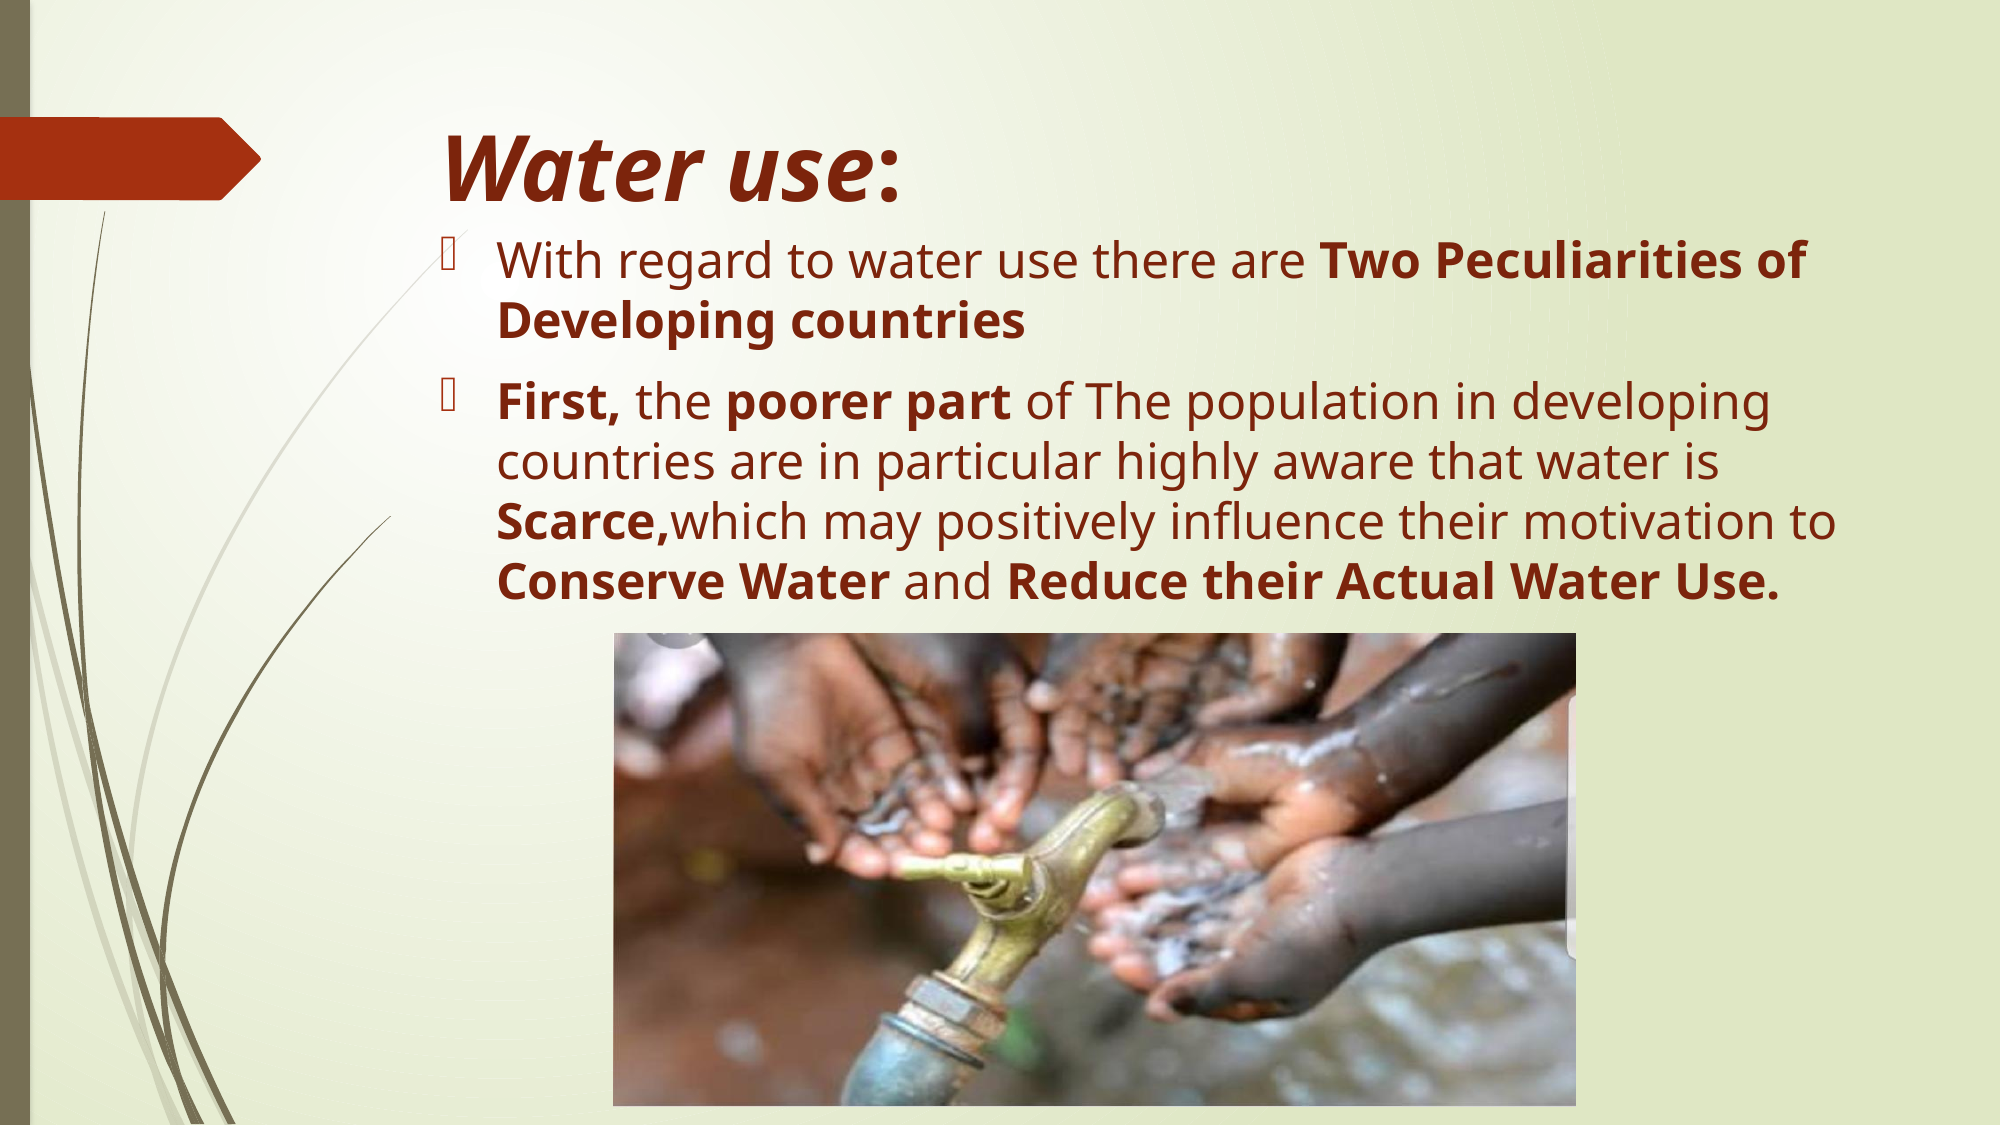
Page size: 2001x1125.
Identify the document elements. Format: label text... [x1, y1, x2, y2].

picture [613, 632, 1576, 1108]
list With regard to water use there are Two Peculiarities of Developing countries First, the poorer part of The population in developing countries are in particular highly aware that water is Scarce,which may positively influence their motivation to Conserve Water and Reduce their Actual Water Use. [424, 220, 1888, 841]
title Water use: [425, 102, 1888, 220]
